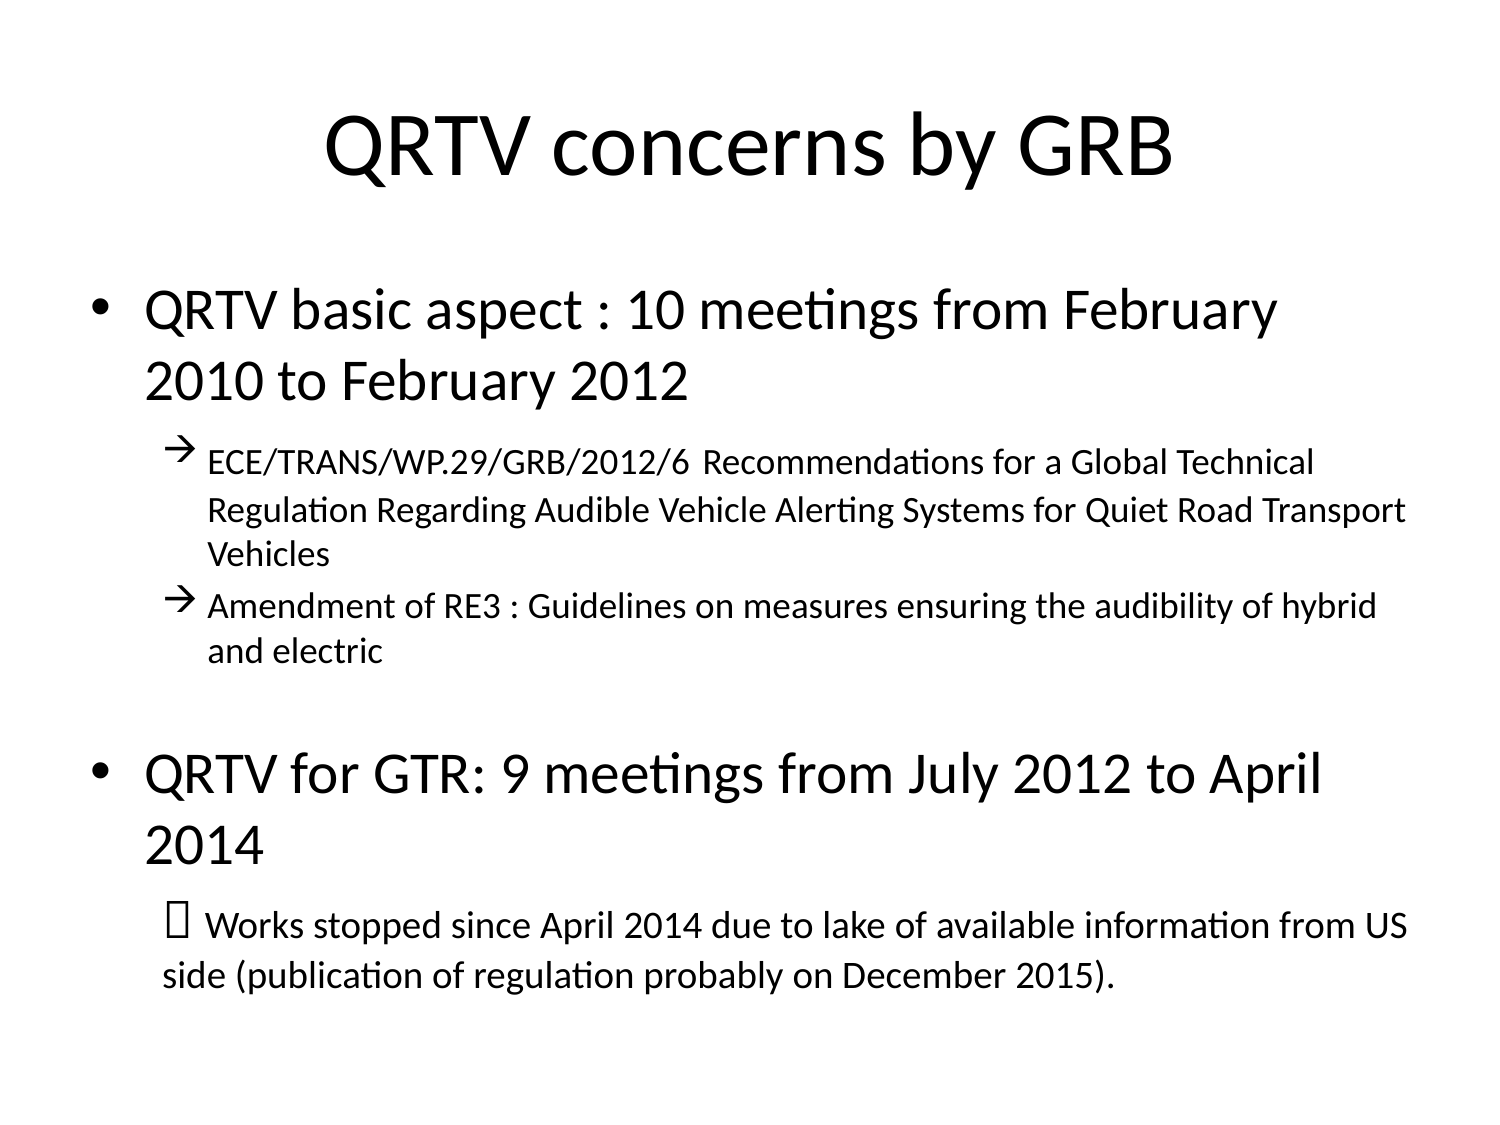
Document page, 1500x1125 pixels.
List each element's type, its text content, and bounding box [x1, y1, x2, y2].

list QRTV basic aspect : 10 meetings from February 2010 to February 2012 ECE/TRANS/WP.29/GRB/2012/6 Recommendations for a Global Technical Regulation Regarding Audible Vehicle Alerting Systems for Quiet Road Transport Vehicles Amendment of RE3 : Guidelines on measures ensuring the audibility of hybrid and electric QRTV for GTR: 9 meetings from July 2012 to April 2014  Works stopped since April 2014 due to lake of available information from US side (publication of regulation probably on December 2015). [75, 262, 1425, 1005]
title QRTV concerns by GRB [75, 45, 1425, 233]
